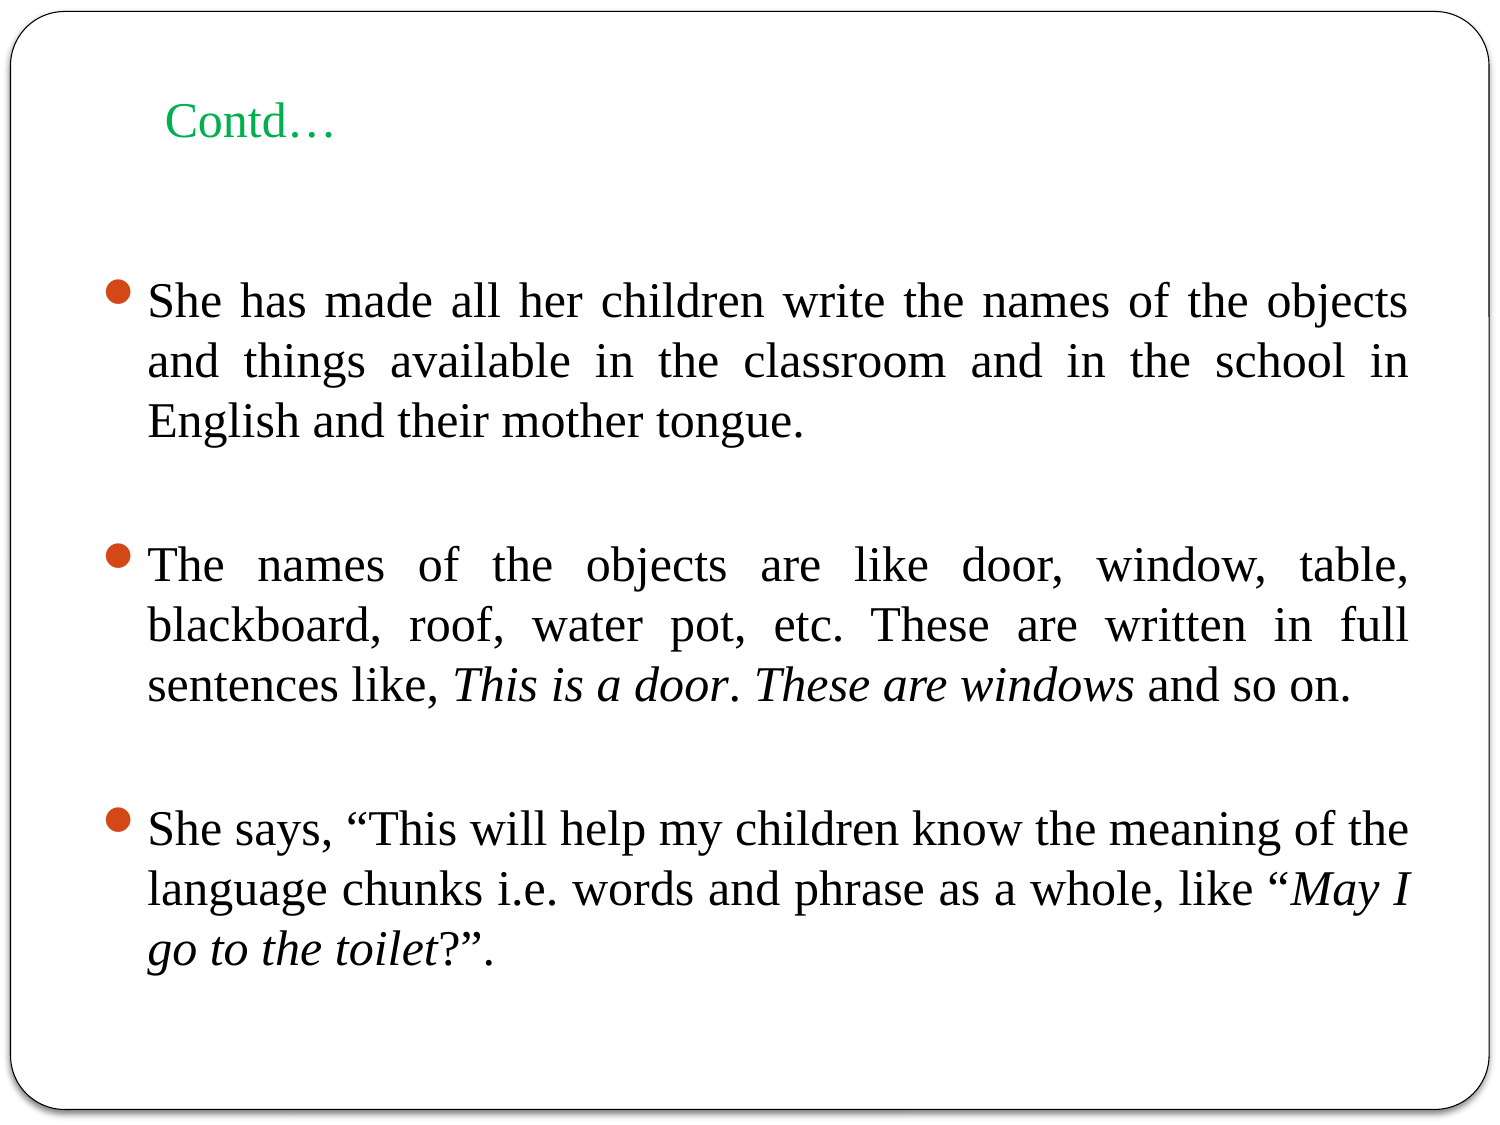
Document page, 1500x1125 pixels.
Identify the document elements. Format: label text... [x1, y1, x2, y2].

list She has made all her children write the names of the objects and things available in the classroom and in the school in English and their mother tongue. The names of the objects are like door, window, table, blackboard, roof, water pot, etc. These are written in full sentences like, This is a door. These are windows and so on. She says, “This will help my children know the meaning of the language chunks i.e. words and phrase as a whole, like “May I go to the toilet?”. [87, 187, 1425, 988]
title Contd… [150, 45, 1425, 163]
